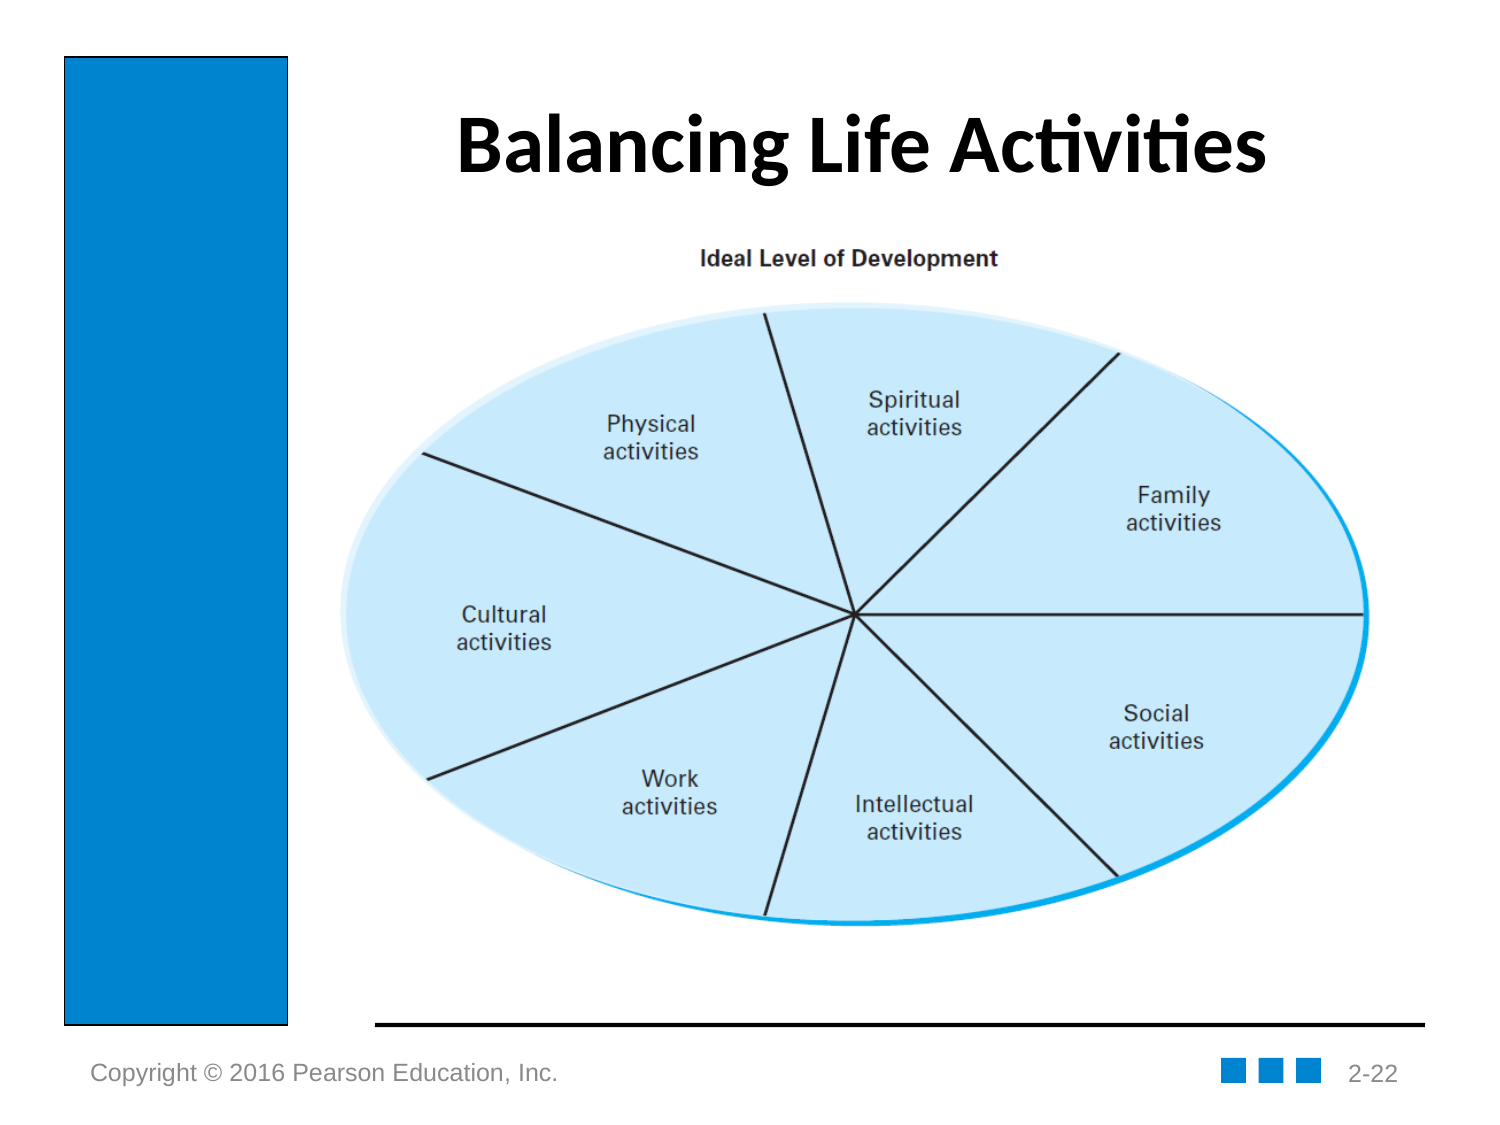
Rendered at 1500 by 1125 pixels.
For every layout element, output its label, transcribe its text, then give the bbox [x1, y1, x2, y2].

text_box [1296, 1057, 1321, 1083]
text_box [1221, 1057, 1246, 1083]
picture [305, 232, 1419, 943]
text_box [1258, 1057, 1284, 1083]
text_box 2-22 [1333, 1050, 1421, 1095]
title Balancing Life Activities [300, 45, 1425, 233]
text_box Copyright © 2016 Pearson Education, Inc. [75, 1055, 625, 1088]
text_box [64, 56, 288, 1025]
